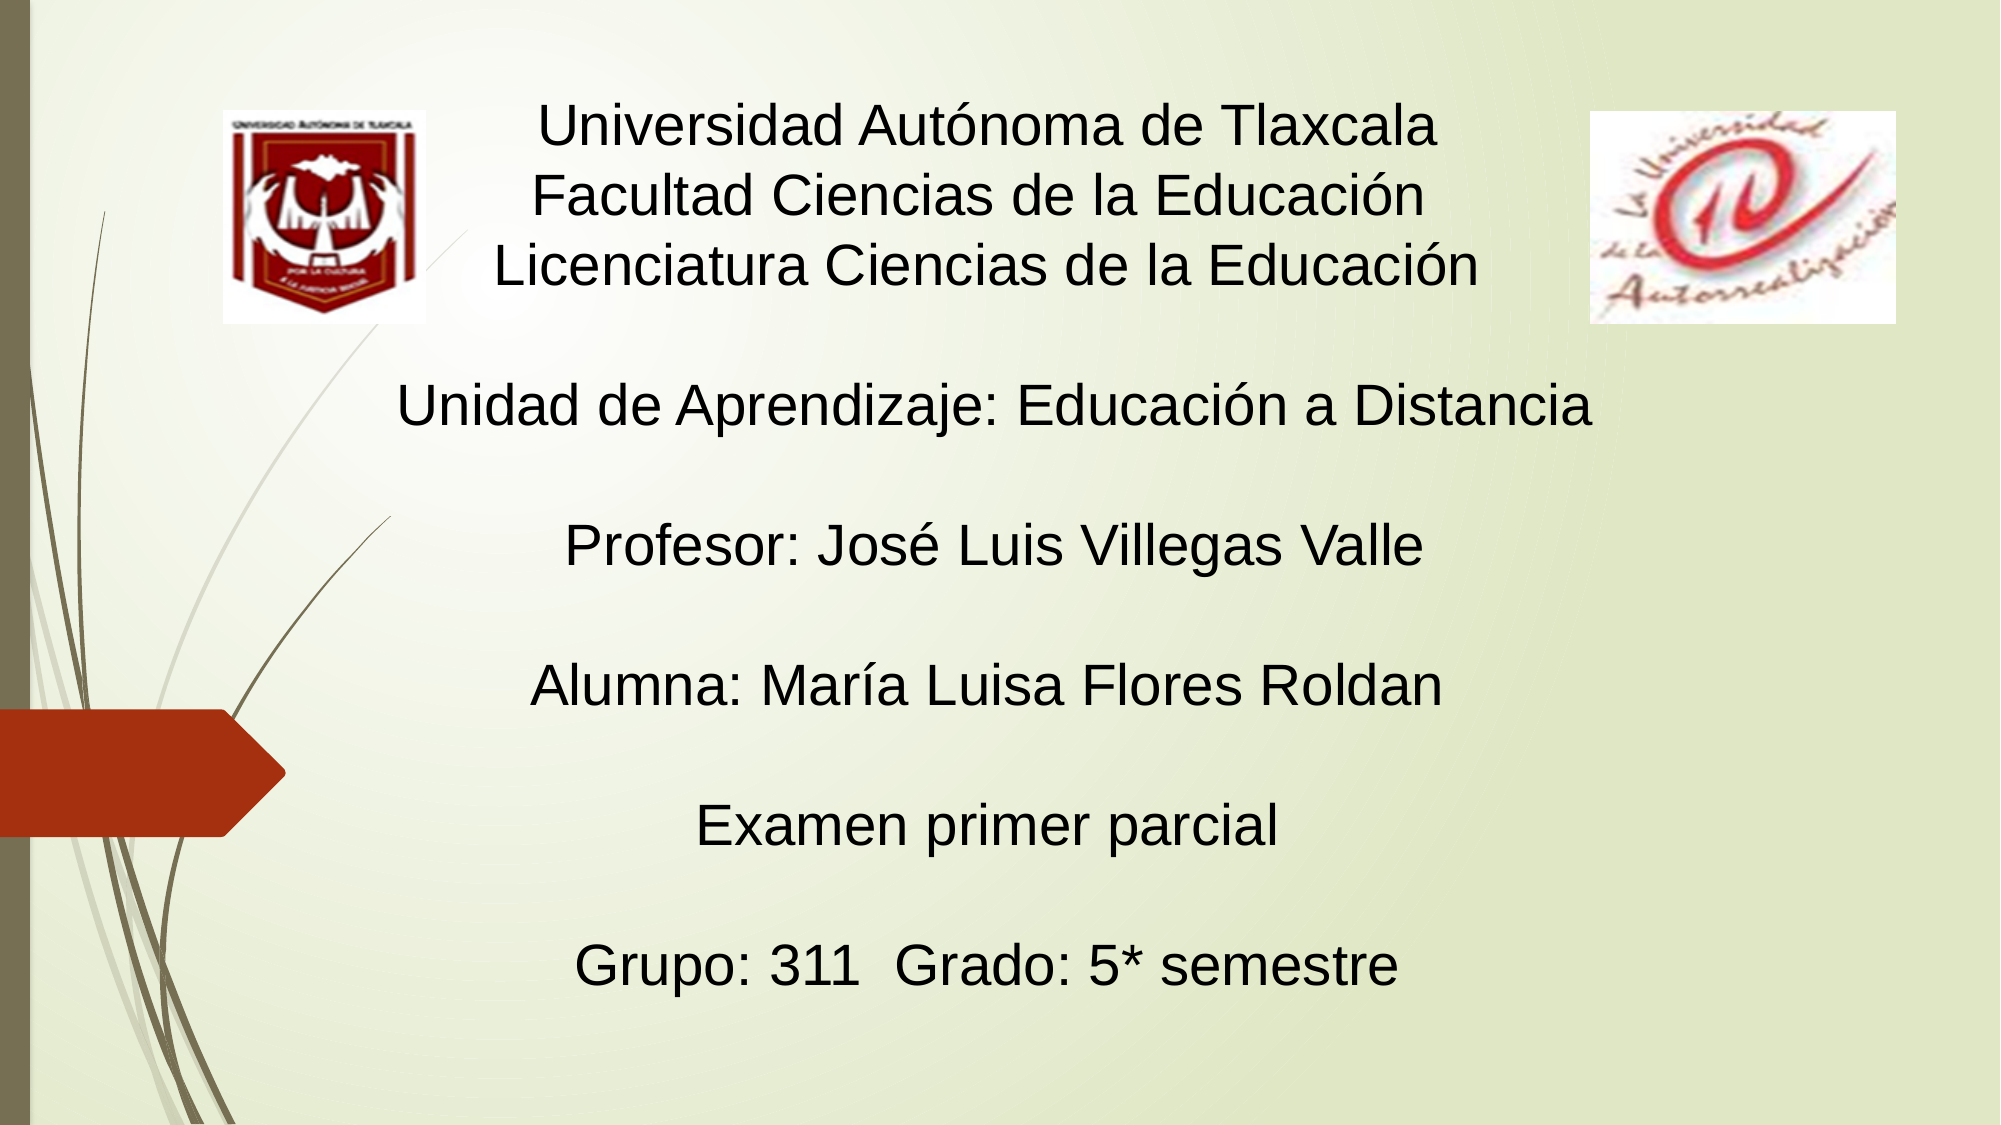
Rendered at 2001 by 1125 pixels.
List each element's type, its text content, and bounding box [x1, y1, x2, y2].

text_box Universidad Autónoma de Tlaxcala Facultad Ciencias de la Educación Licenciatura Ciencias de la Educación Unidad de Aprendizaje: Educación a Distancia Profesor: José Luis Villegas Valle Alumna: María Luisa Flores Roldan Examen primer parcial Grupo: 311 Grado: 5* semestre [95, 80, 1896, 1125]
picture [223, 110, 427, 325]
picture [1589, 111, 1897, 325]
